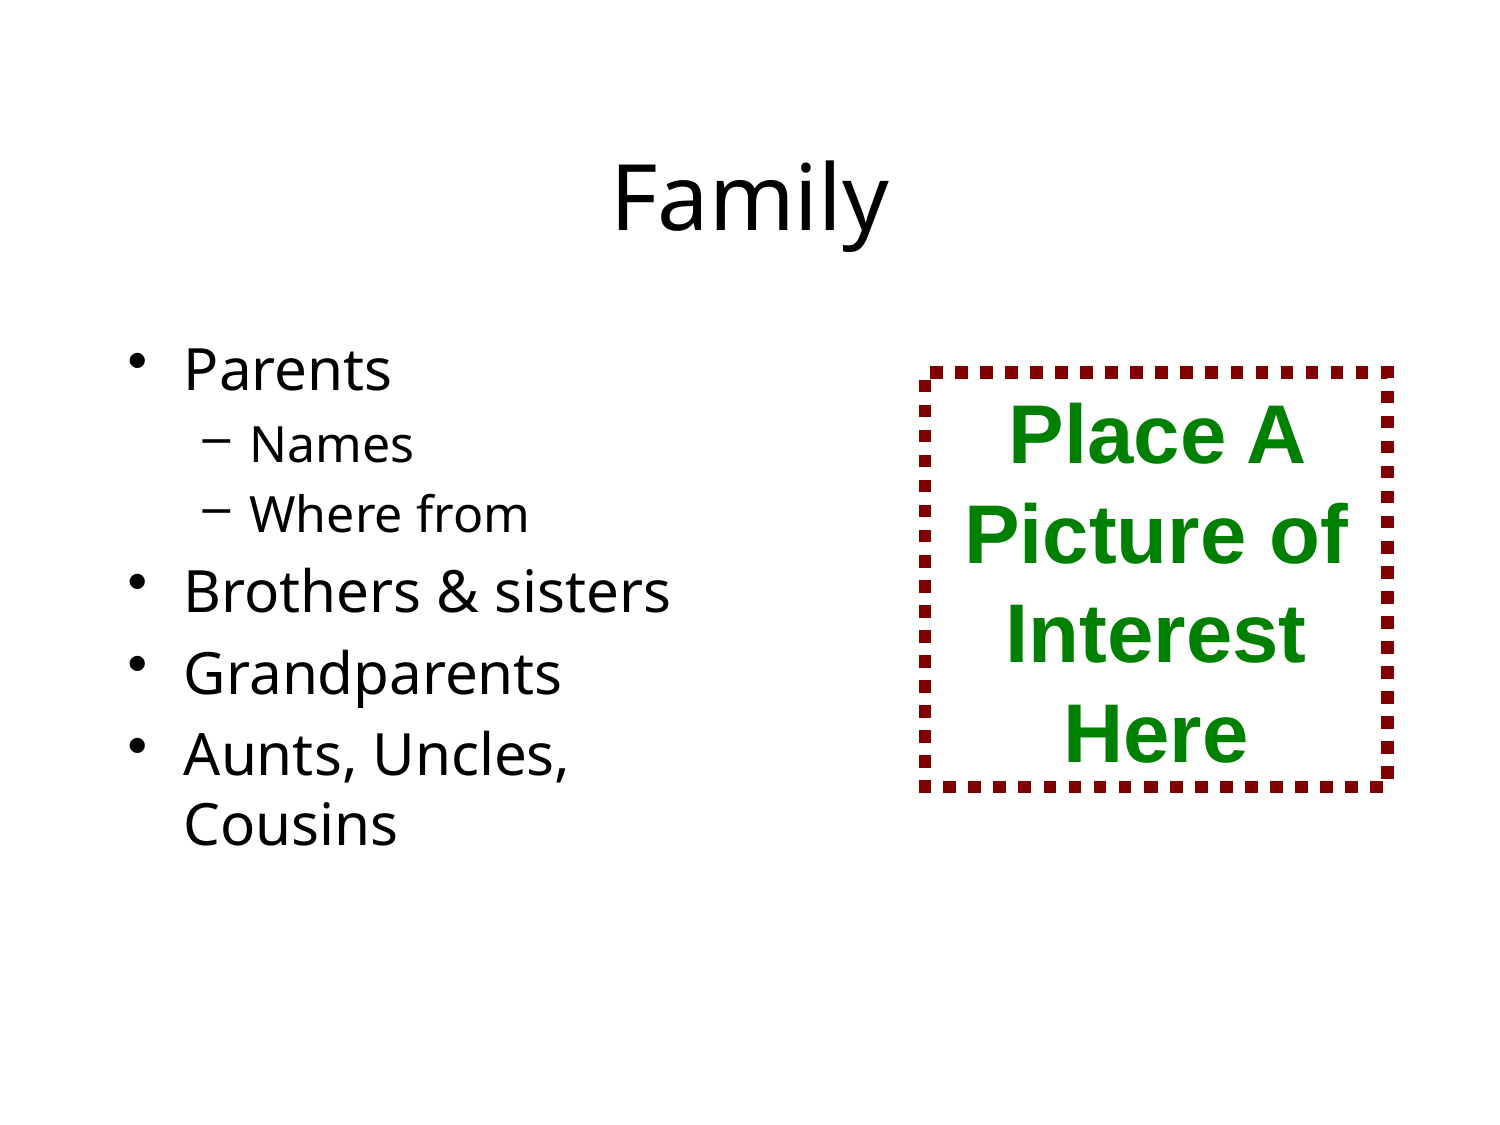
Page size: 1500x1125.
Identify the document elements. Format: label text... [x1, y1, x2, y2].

list Parents Names Where from Brothers & sisters Grandparents Aunts, Uncles, Cousins [112, 324, 738, 1001]
title Family [112, 99, 1388, 288]
text_box Place A Picture of Interest Here [924, 372, 1388, 787]
